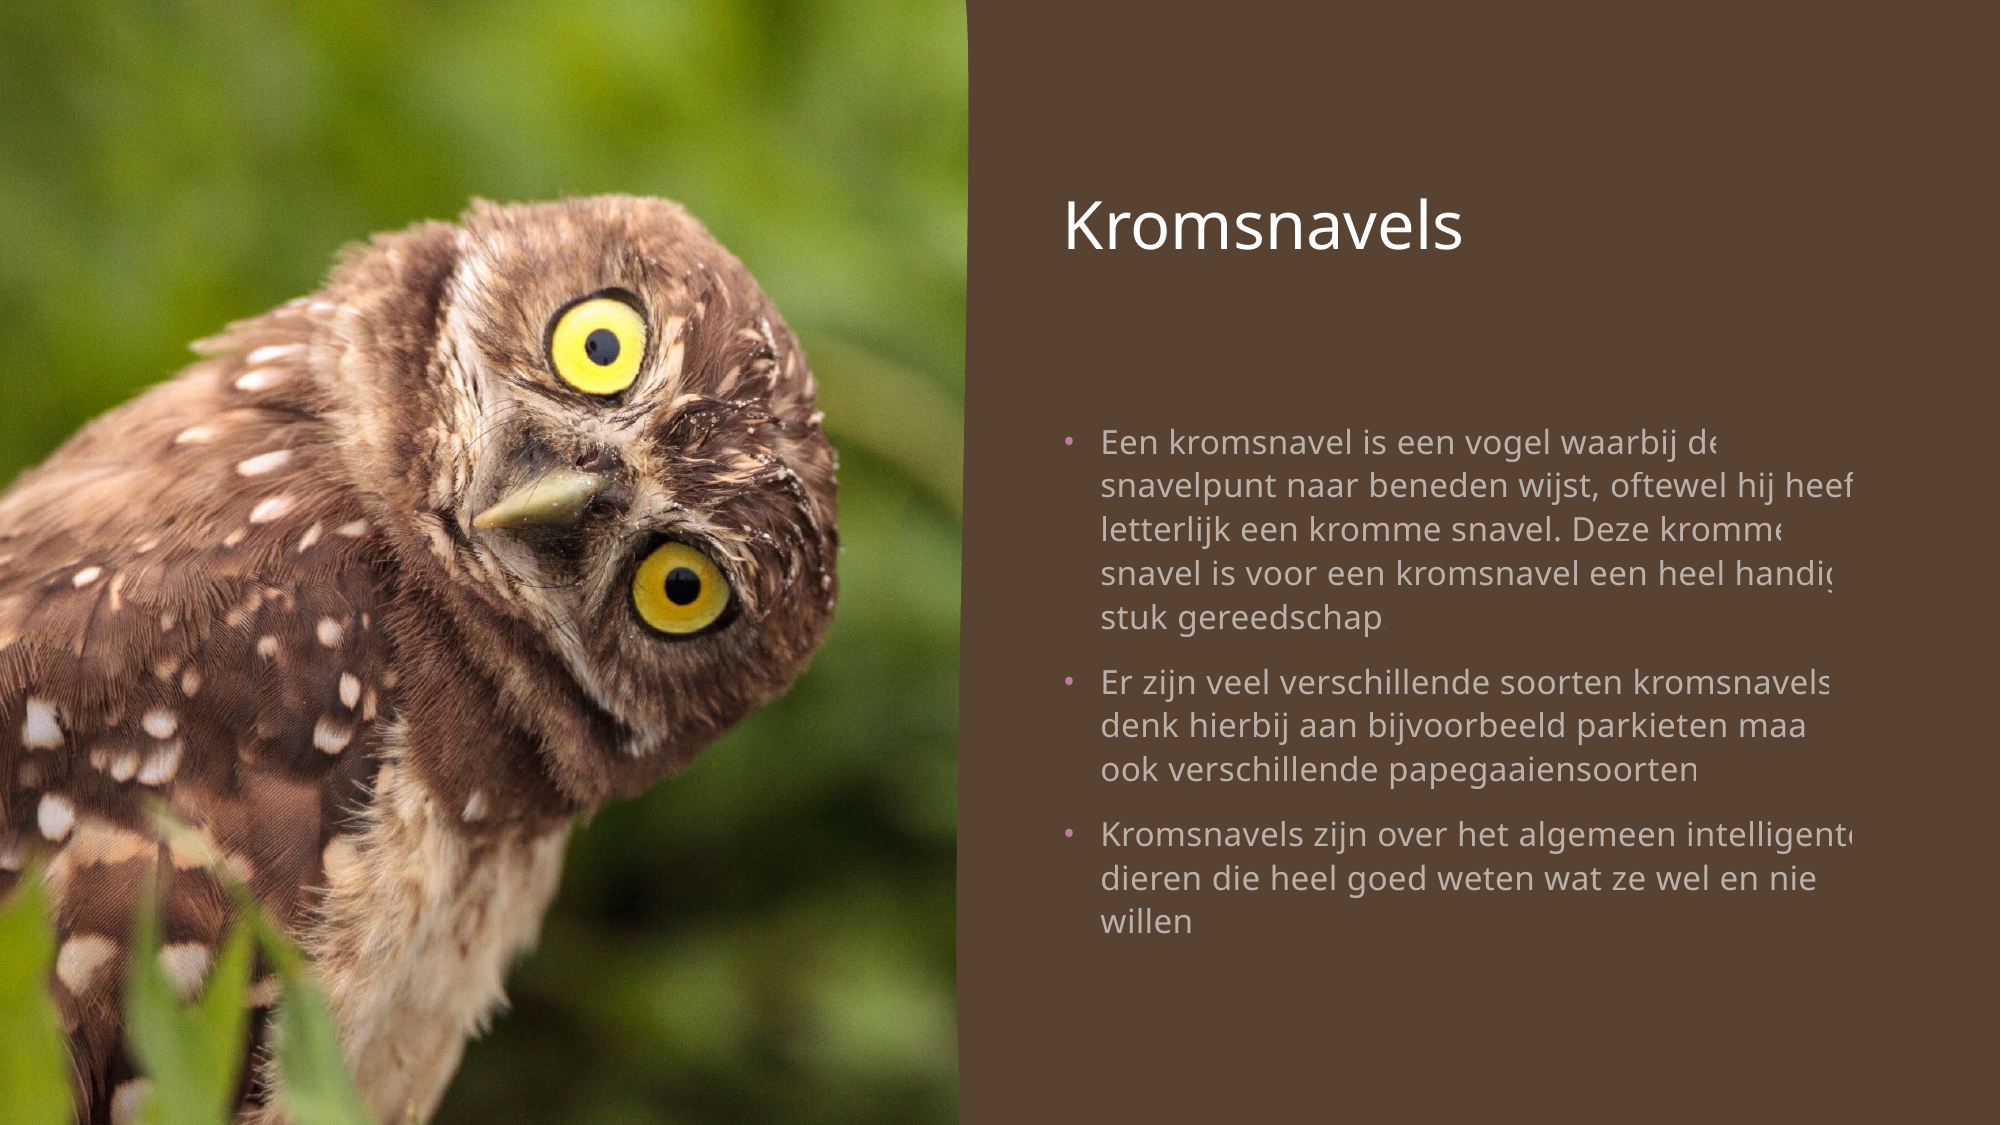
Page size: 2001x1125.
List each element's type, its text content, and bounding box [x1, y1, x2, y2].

title Kromsnavels [1062, 101, 1882, 344]
picture [0, 0, 969, 1125]
list Een kromsnavel is een vogel waarbij de snavelpunt naar beneden wijst, oftewel hij heeft letterlijk een kromme snavel. Deze kromme snavel is voor een kromsnavel een heel handig stuk gereedschap. Er zijn veel verschillende soorten kromsnavels, denk hierbij aan bijvoorbeeld parkieten maar ook verschillende papegaaiensoorten. Kromsnavels zijn over het algemeen intelligente dieren die heel goed weten wat ze wel en niet willen [1062, 416, 1882, 945]
text_box [969, 0, 2000, 1125]
